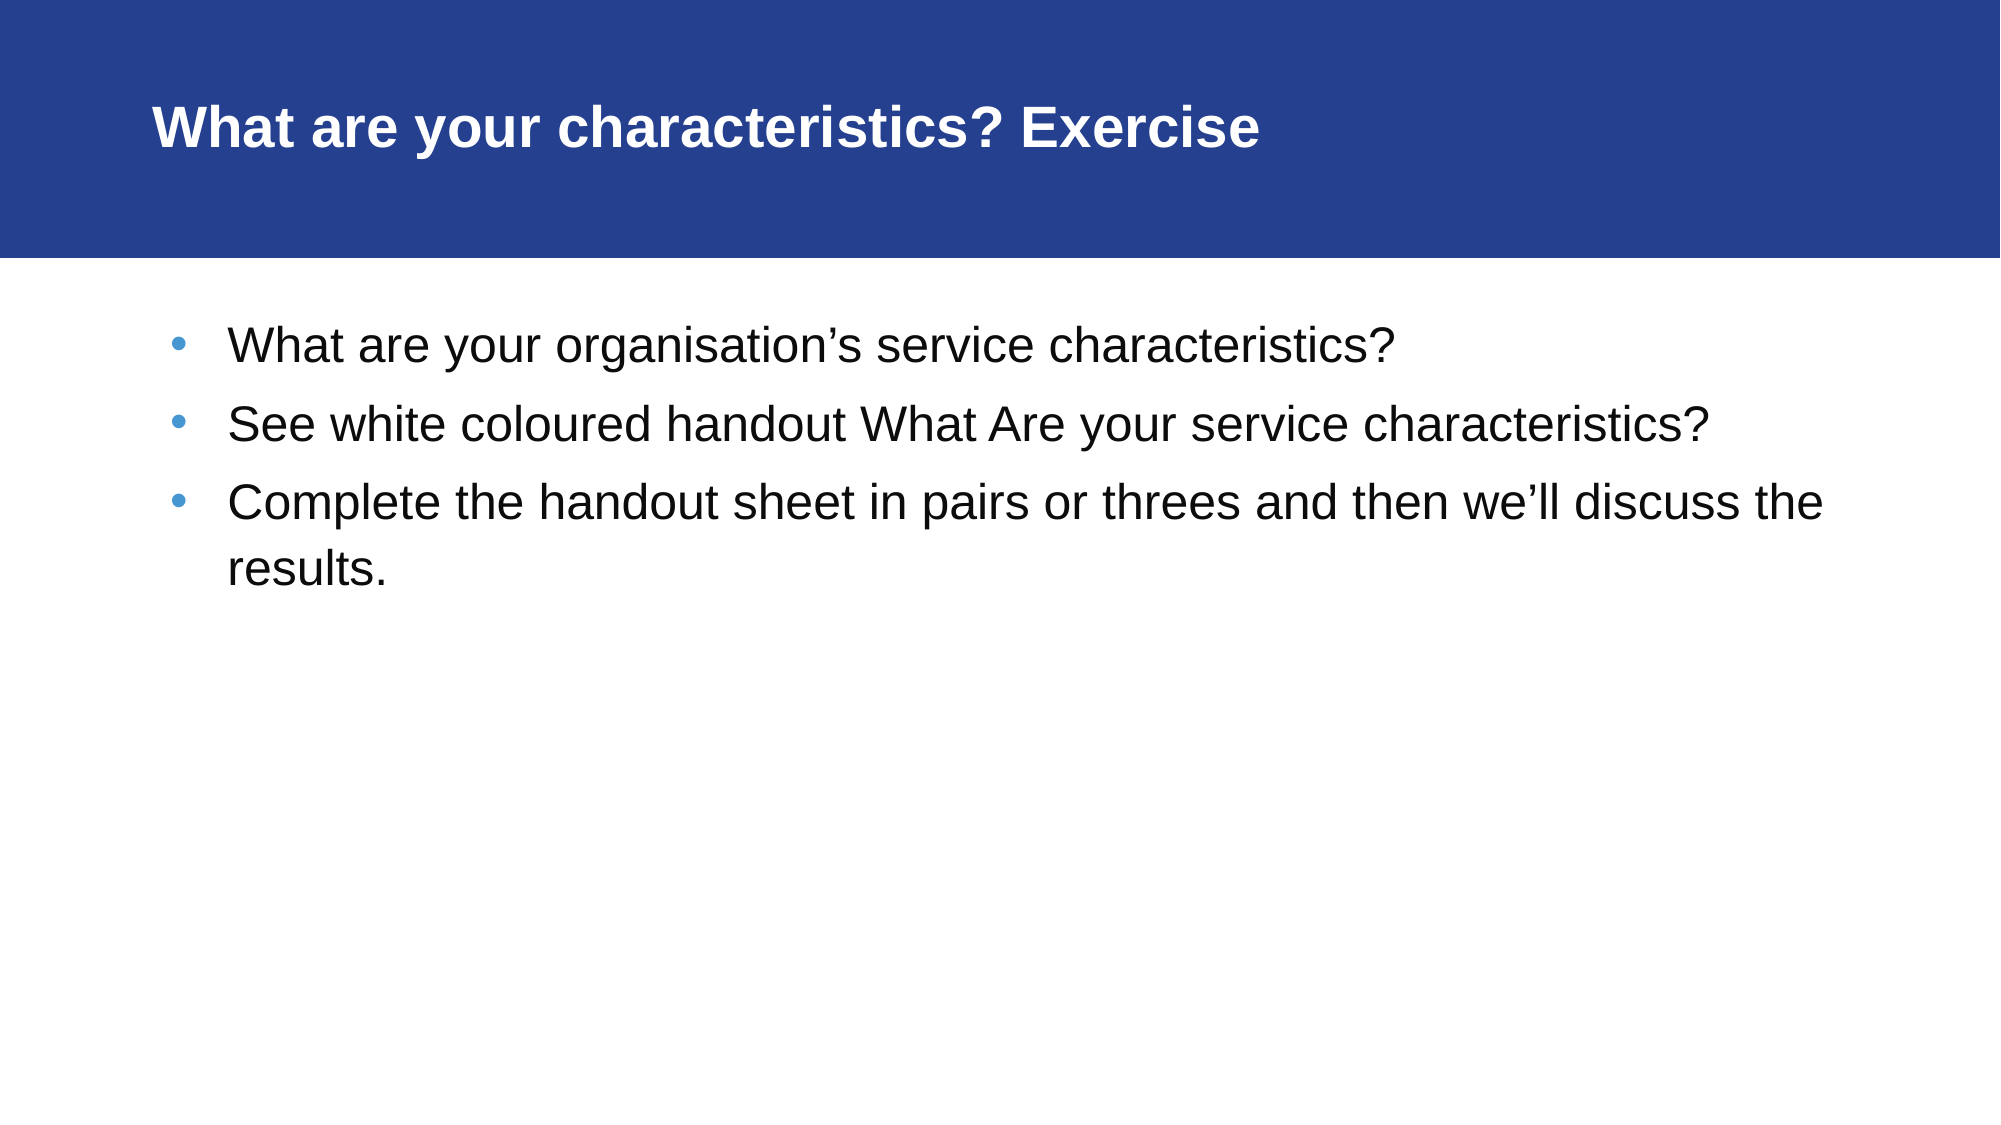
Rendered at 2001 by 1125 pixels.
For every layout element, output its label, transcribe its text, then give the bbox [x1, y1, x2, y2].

list What are your organisation’s service characteristics? See white coloured handout What Are your service characteristics? Complete the handout sheet in pairs or threes and then we’ll discuss the results. [137, 299, 1863, 1025]
title What are your characteristics? Exercise [137, 20, 1863, 238]
